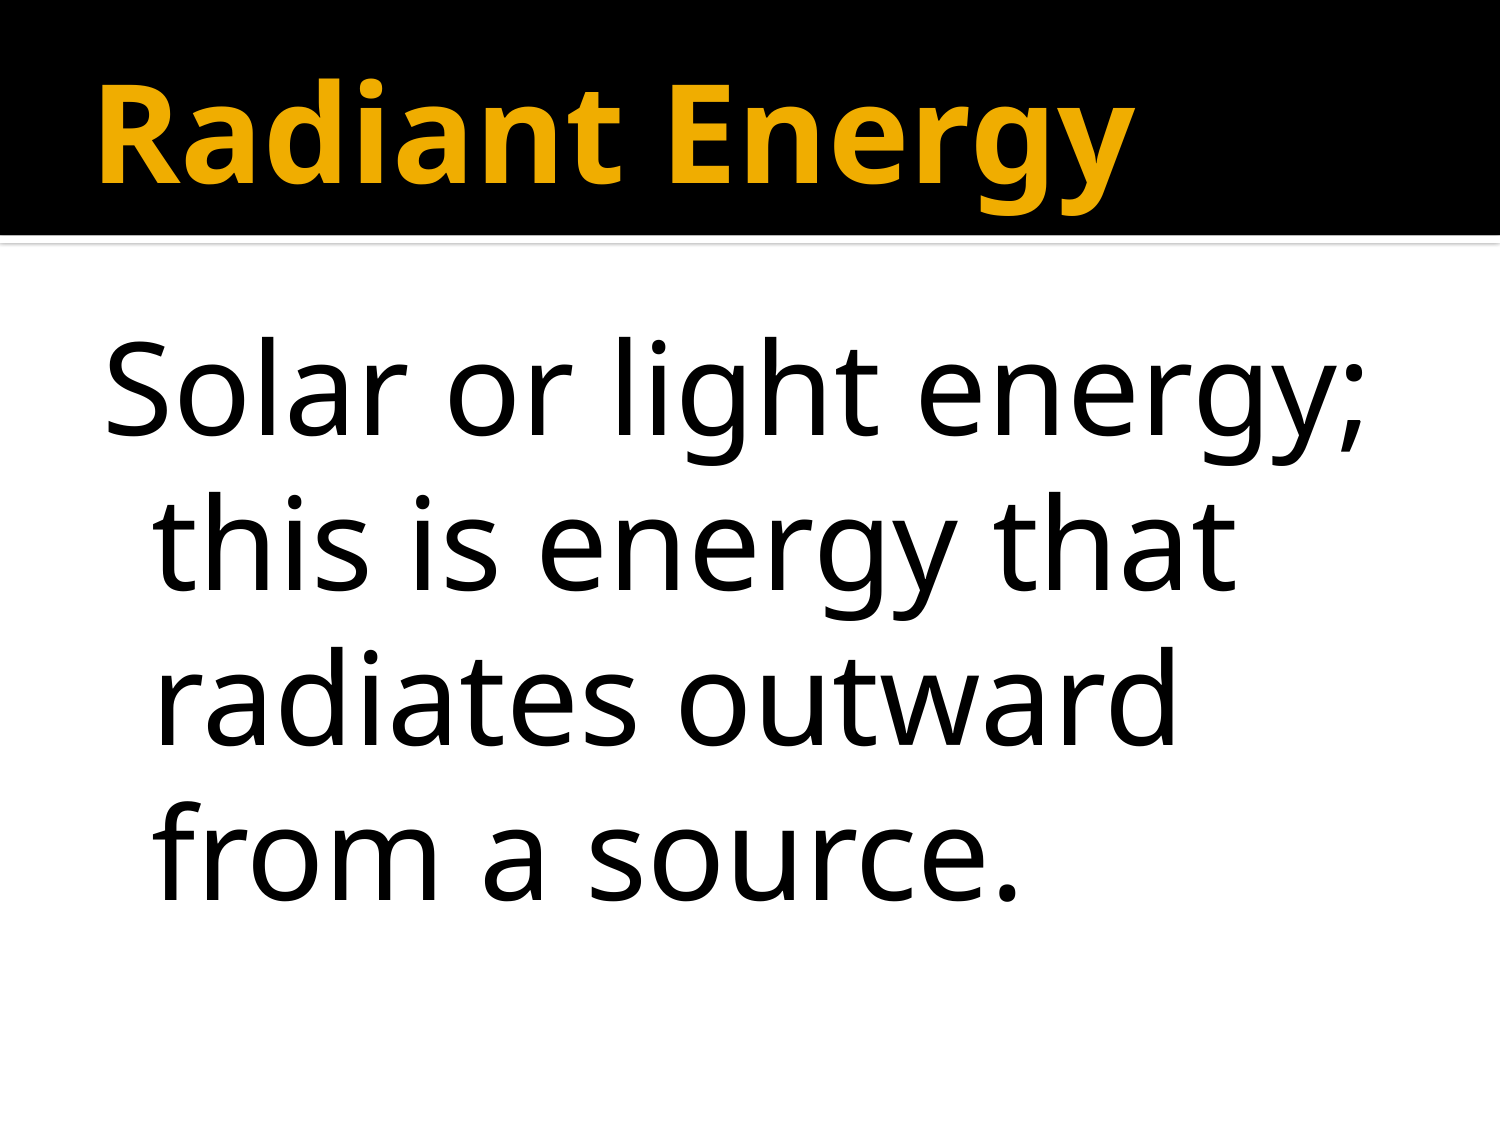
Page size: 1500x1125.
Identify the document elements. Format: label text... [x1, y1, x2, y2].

list Solar or light energy; this is energy that radiates outward from a source. [75, 291, 1425, 1050]
title Radiant Energy [75, 25, 1425, 231]
